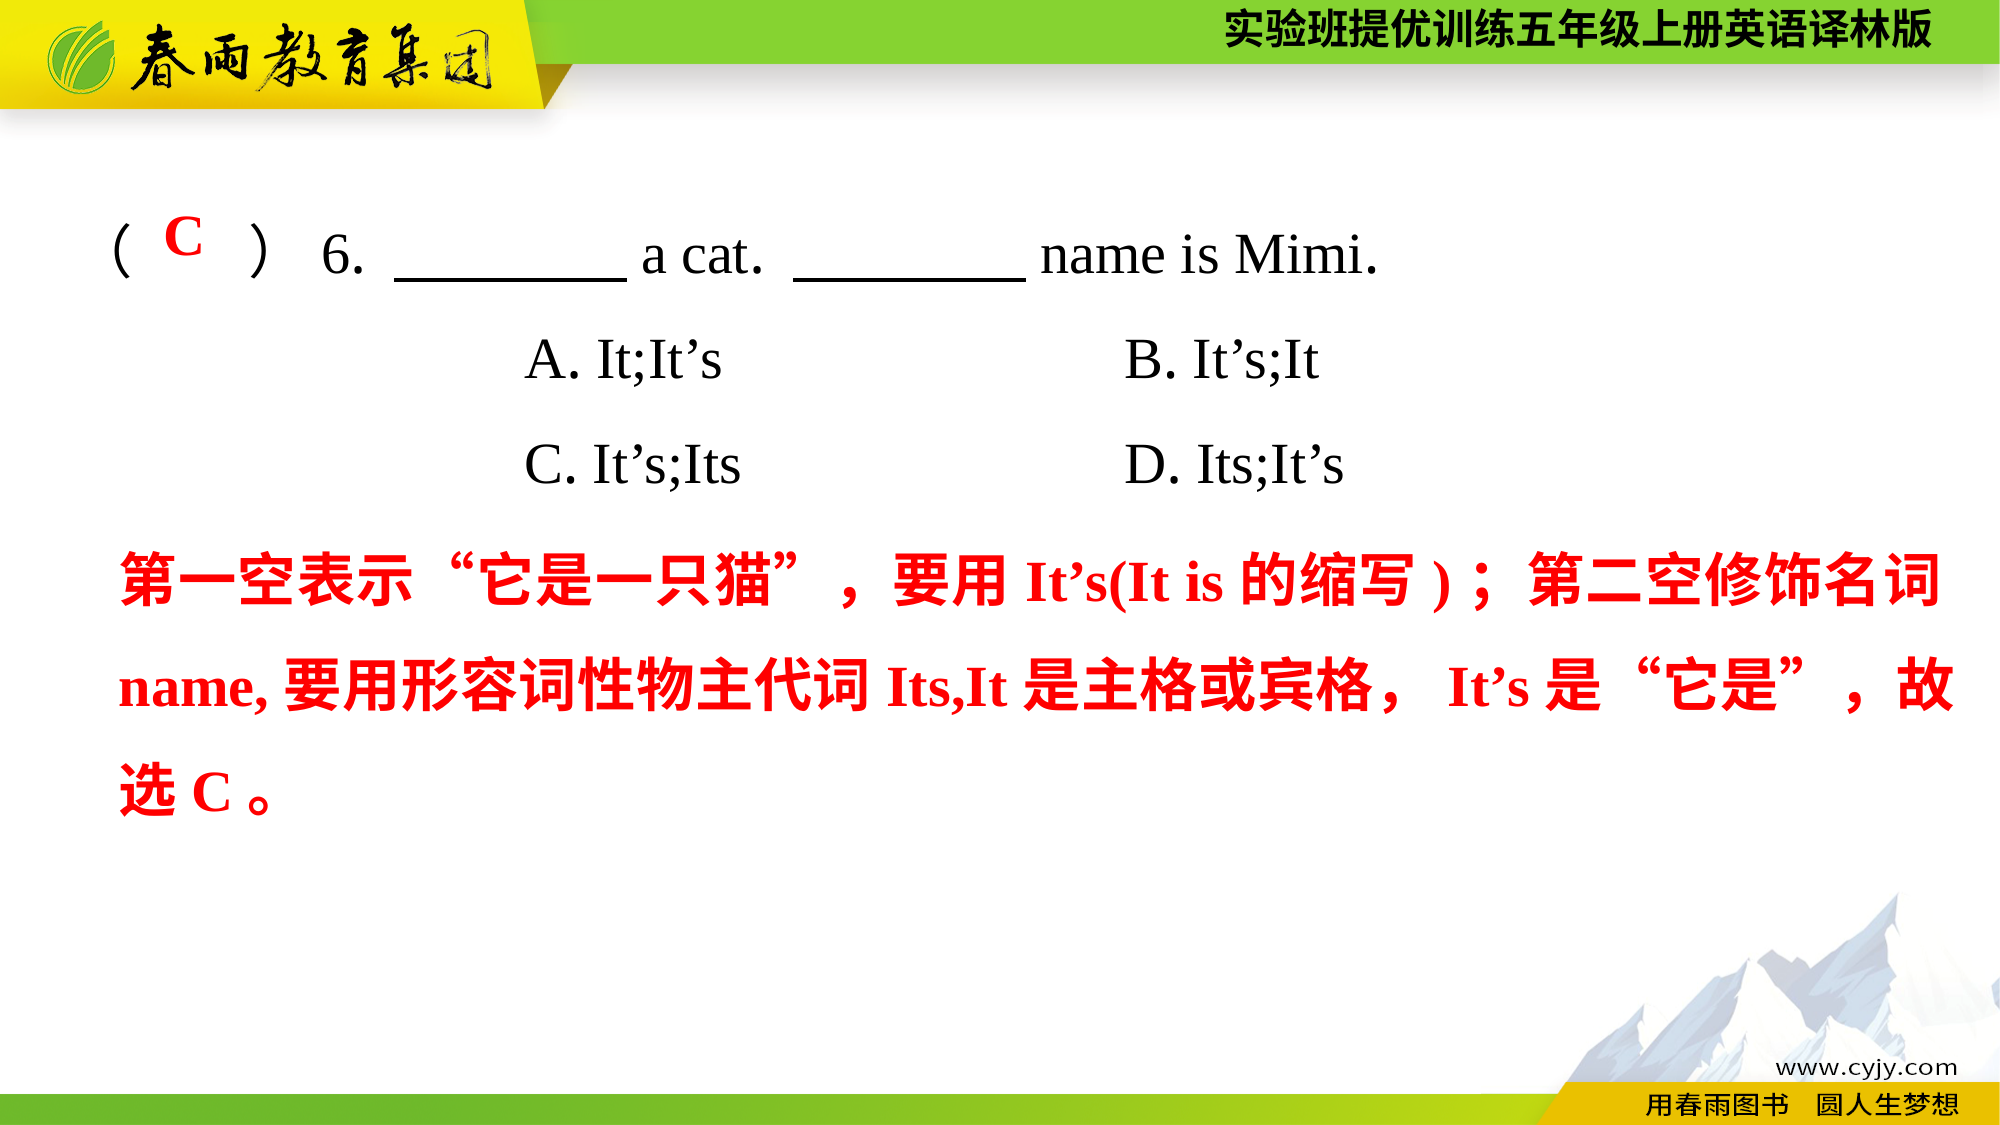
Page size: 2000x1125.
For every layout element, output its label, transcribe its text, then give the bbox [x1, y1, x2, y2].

list （ ）6. a cat. name is Mimi. A. It;It’s B. It’s;It C. It’s;Its D. Its;It’s [59, 172, 1944, 493]
text_box C [148, 190, 221, 275]
text_box 第一空表示“它是一只猫”，要用It’s(It is的缩写)；第二空修饰名词name,要用形容词性物主代词Its,It是主格或宾格，It’s是“它是”，故选C。 [104, 500, 1971, 831]
picture [0, 0, 2000, 1125]
